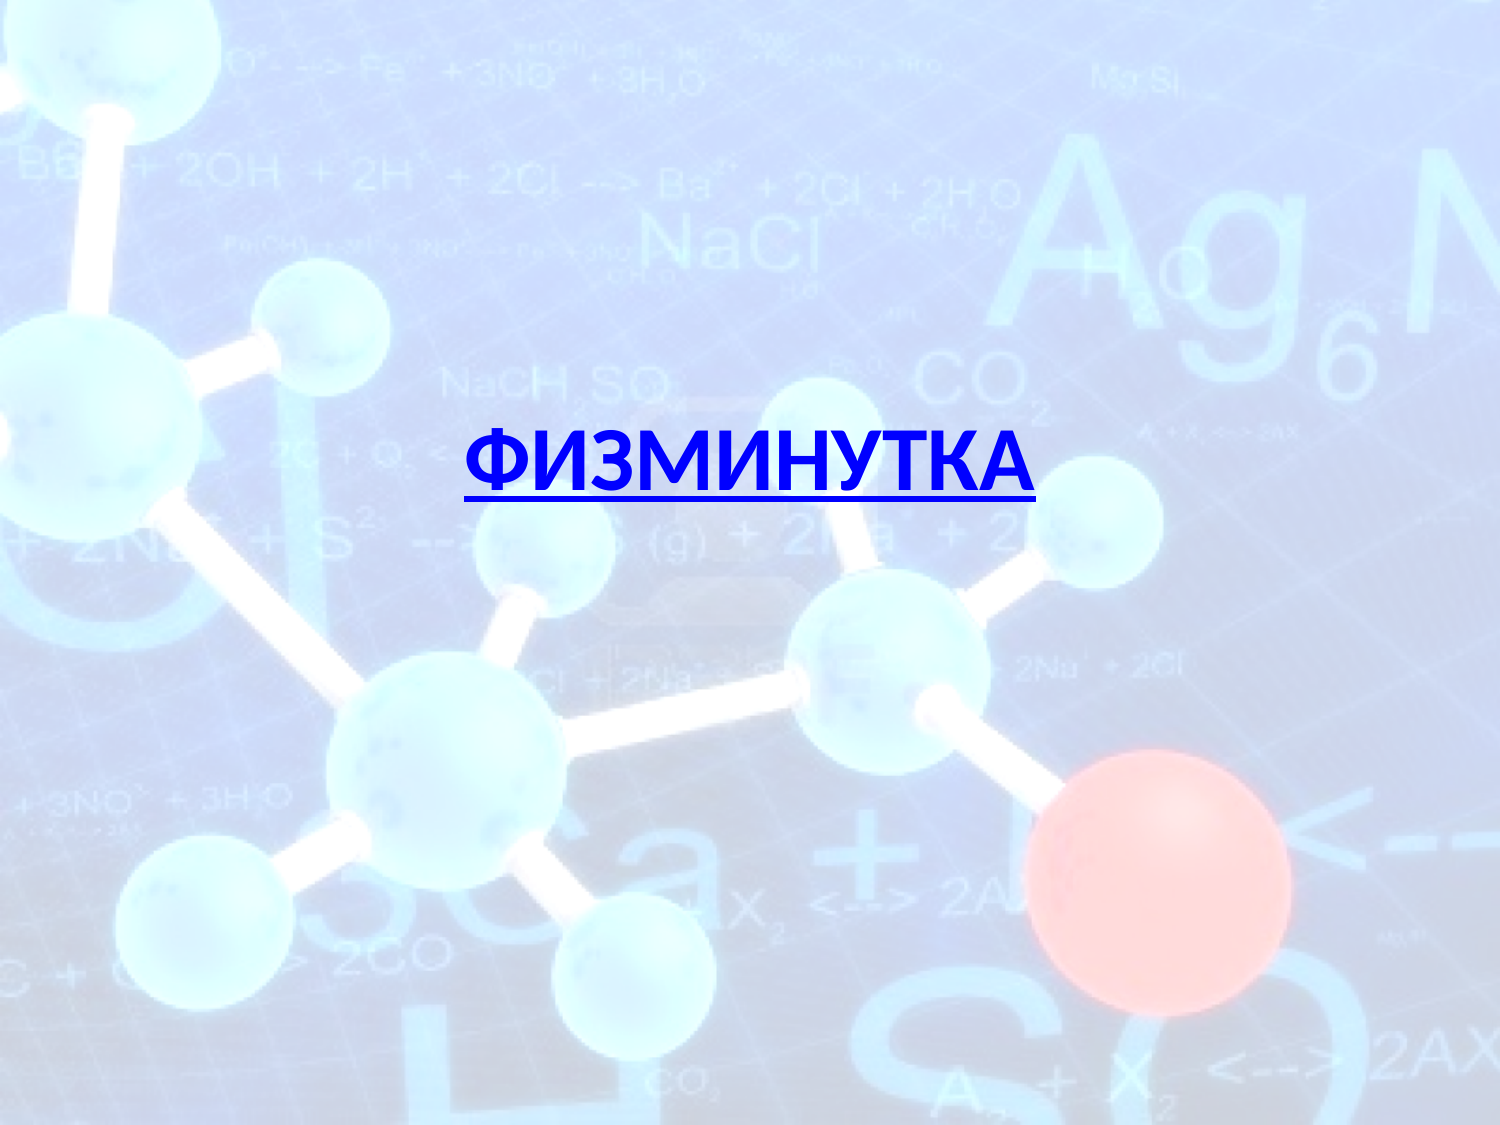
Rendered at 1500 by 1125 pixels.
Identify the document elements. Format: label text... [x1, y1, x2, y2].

picture [0, 0, 1500, 1125]
list ФИЗМИНУТКА [75, 262, 1425, 1005]
